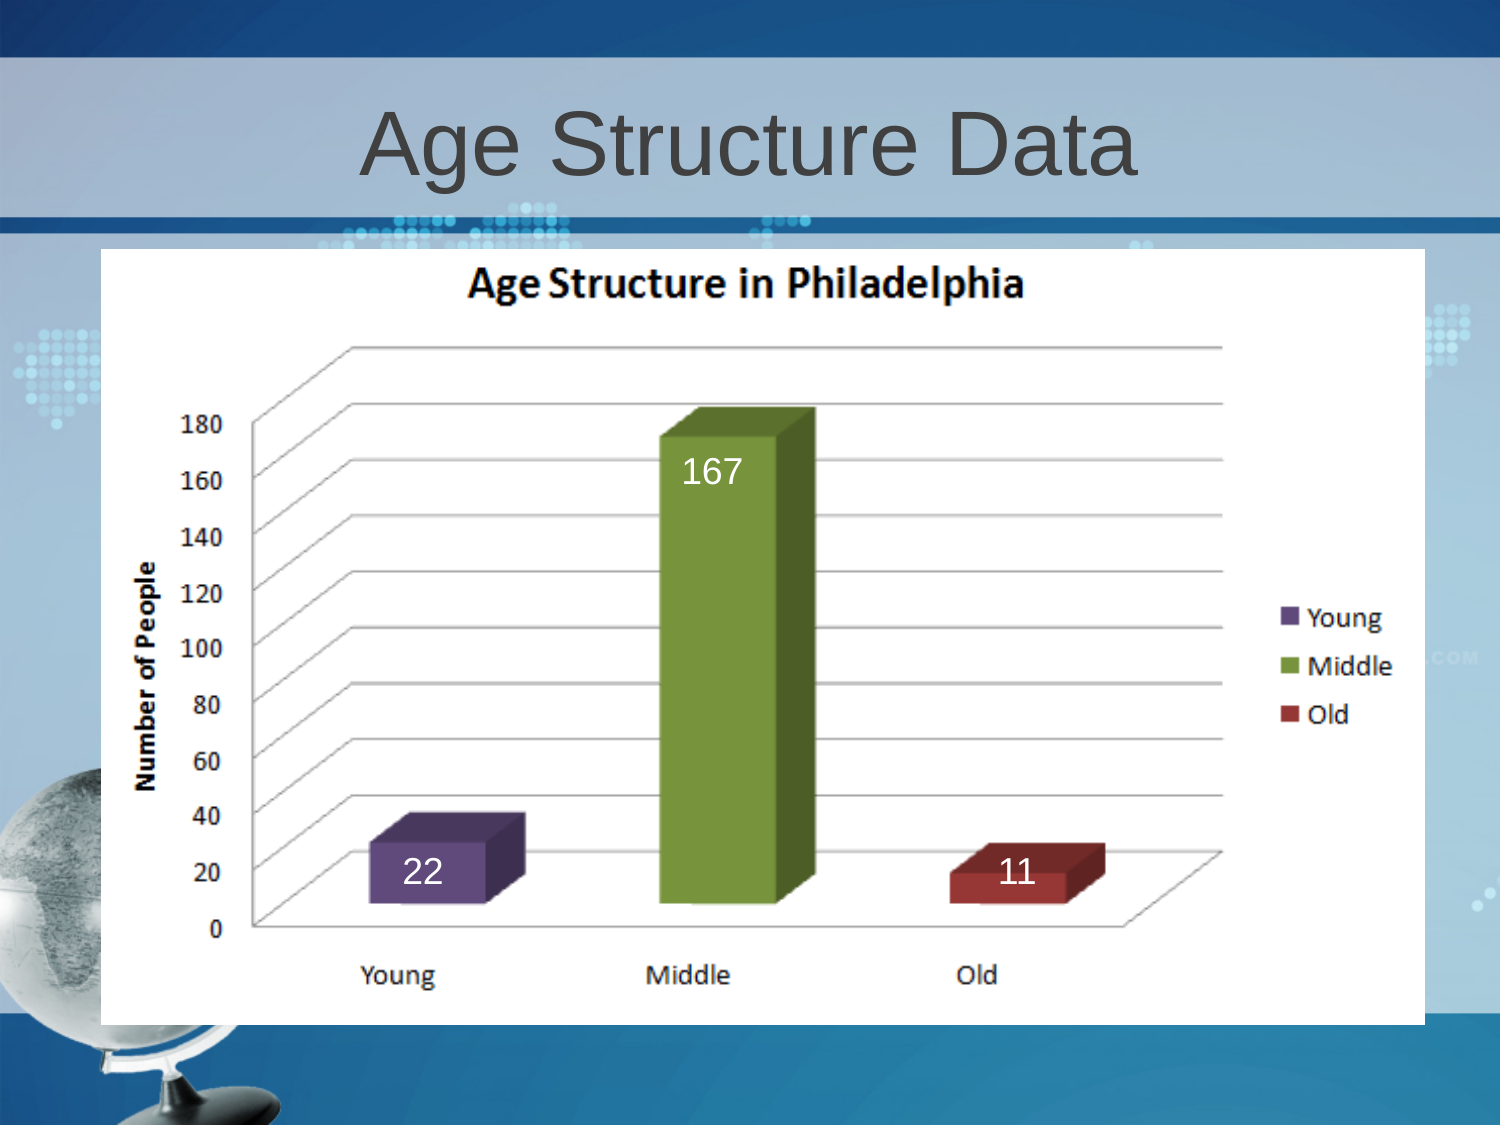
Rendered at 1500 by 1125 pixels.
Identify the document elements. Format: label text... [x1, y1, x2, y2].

picture [0, 0, 1500, 1125]
title Age Structure Data [74, 44, 1426, 233]
